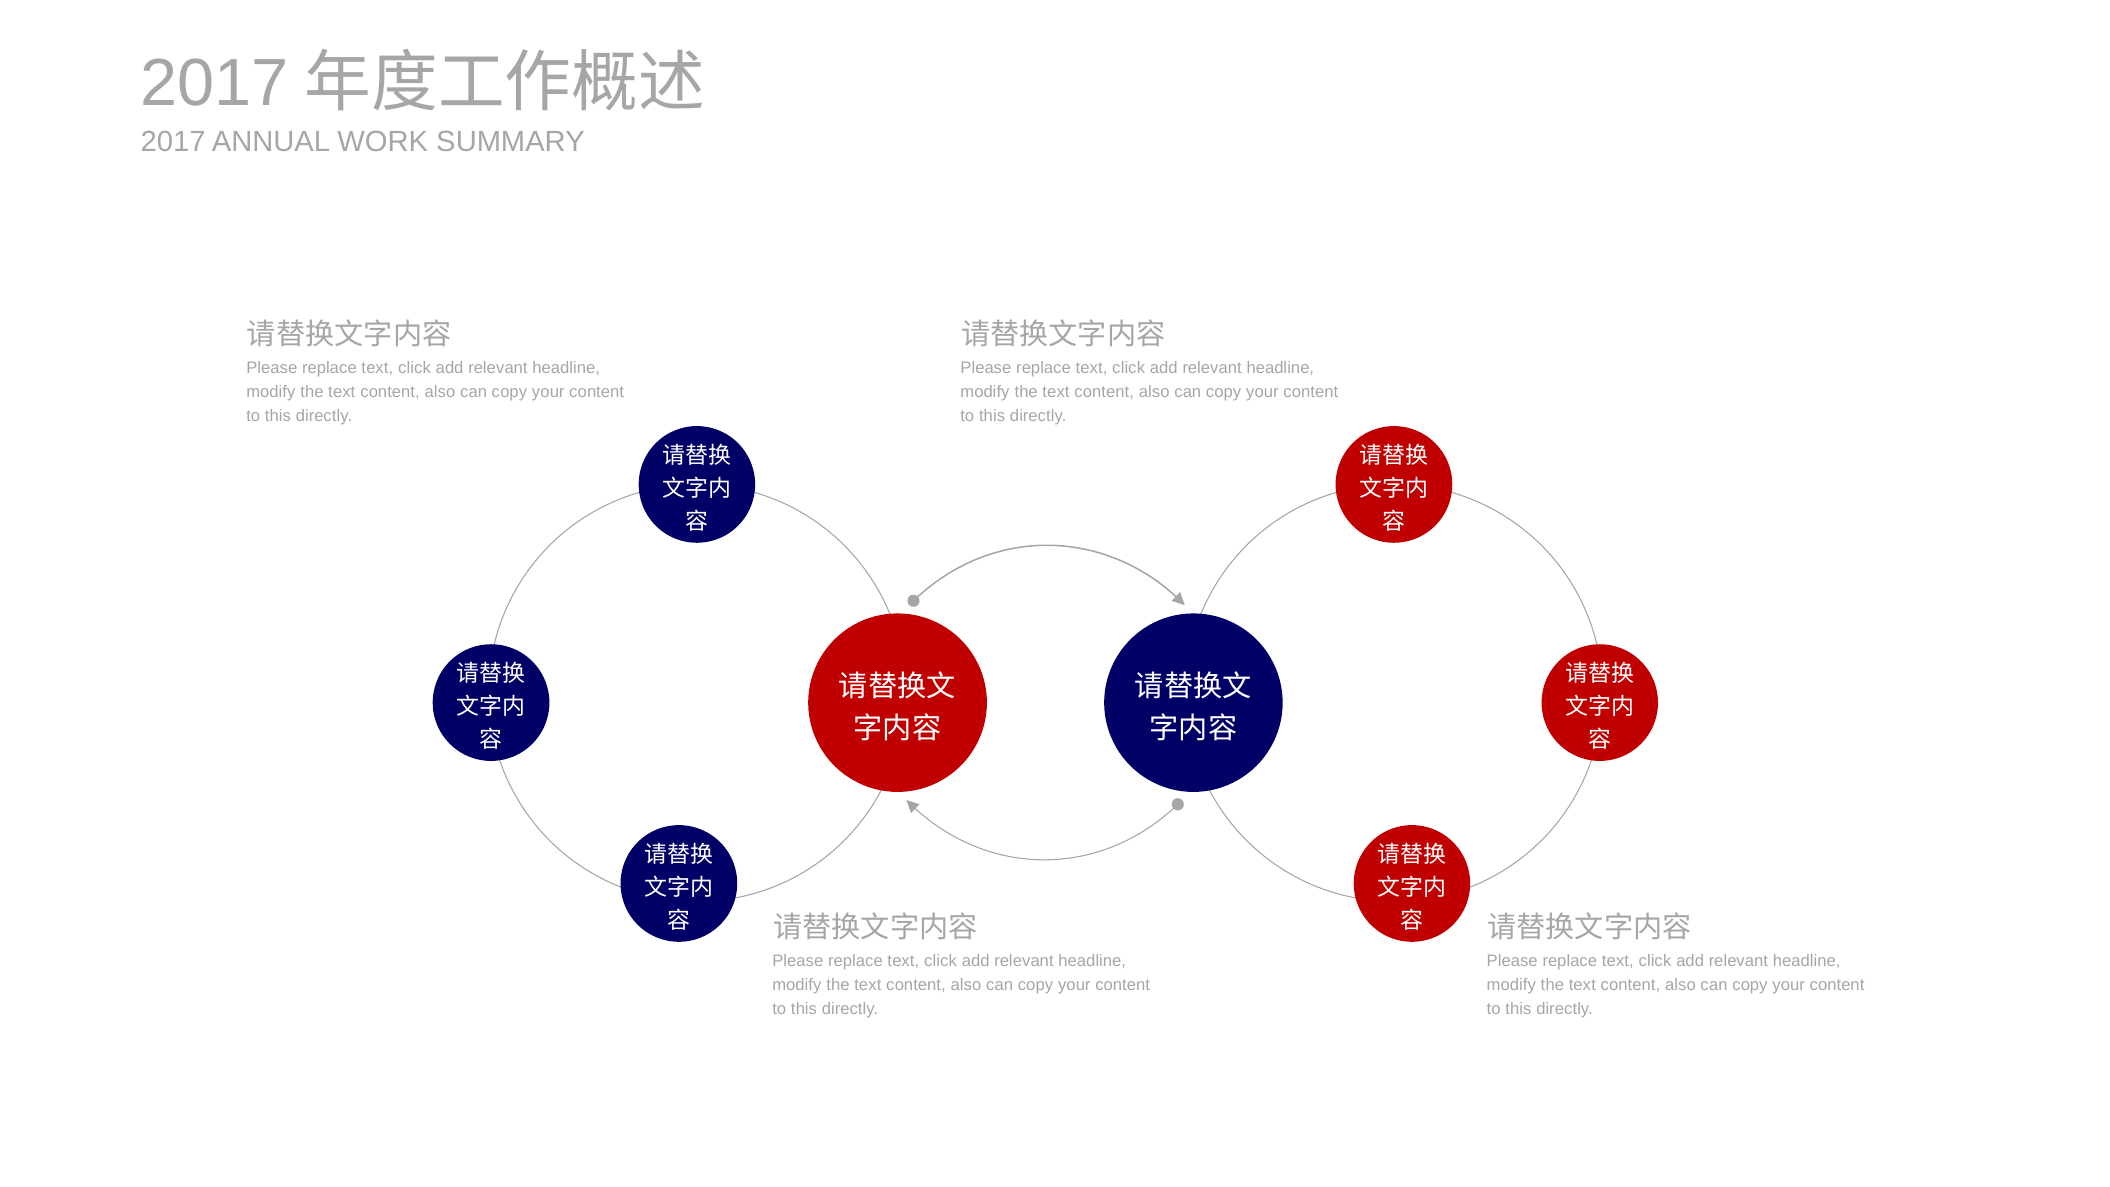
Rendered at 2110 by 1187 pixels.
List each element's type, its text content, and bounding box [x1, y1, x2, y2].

text_box 2017年度工作概述 [140, 38, 789, 119]
text_box 请替换文字内容 [1487, 901, 1693, 944]
text_box [1201, 492, 1597, 898]
text_box 请替换文字内容 [620, 825, 738, 942]
text_box 请替换文字内容 [638, 426, 756, 543]
text_box 请替换文字内容 [1335, 426, 1453, 543]
text_box Please replace text, click add relevant headline, modify the text content, also can copy your content to this directly. [772, 945, 1160, 1018]
text_box 请替换文字内容 [432, 644, 550, 761]
text_box 请替换文字内容 [808, 613, 987, 792]
text_box 请替换文字内容 [961, 308, 1167, 351]
text_box Please replace text, click add relevant headline, modify the text content, also can copy your content to this directly. [246, 353, 634, 425]
text_box 请替换文字内容 [1353, 825, 1471, 942]
text_box 请替换文字内容 [1541, 644, 1659, 761]
text_box [907, 545, 1185, 705]
text_box 2017 ANNUAL WORK SUMMARY [140, 122, 602, 158]
text_box Please replace text, click add relevant headline, modify the text content, also can copy your content to this directly. [960, 353, 1348, 425]
text_box [494, 492, 890, 898]
text_box 请替换文字内容 [246, 308, 452, 351]
text_box Please replace text, click add relevant headline, modify the text content, also can copy your content to this directly. [1486, 945, 1874, 1018]
text_box [906, 666, 1184, 860]
text_box 请替换文字内容 [1104, 613, 1283, 792]
text_box 请替换文字内容 [773, 901, 978, 944]
